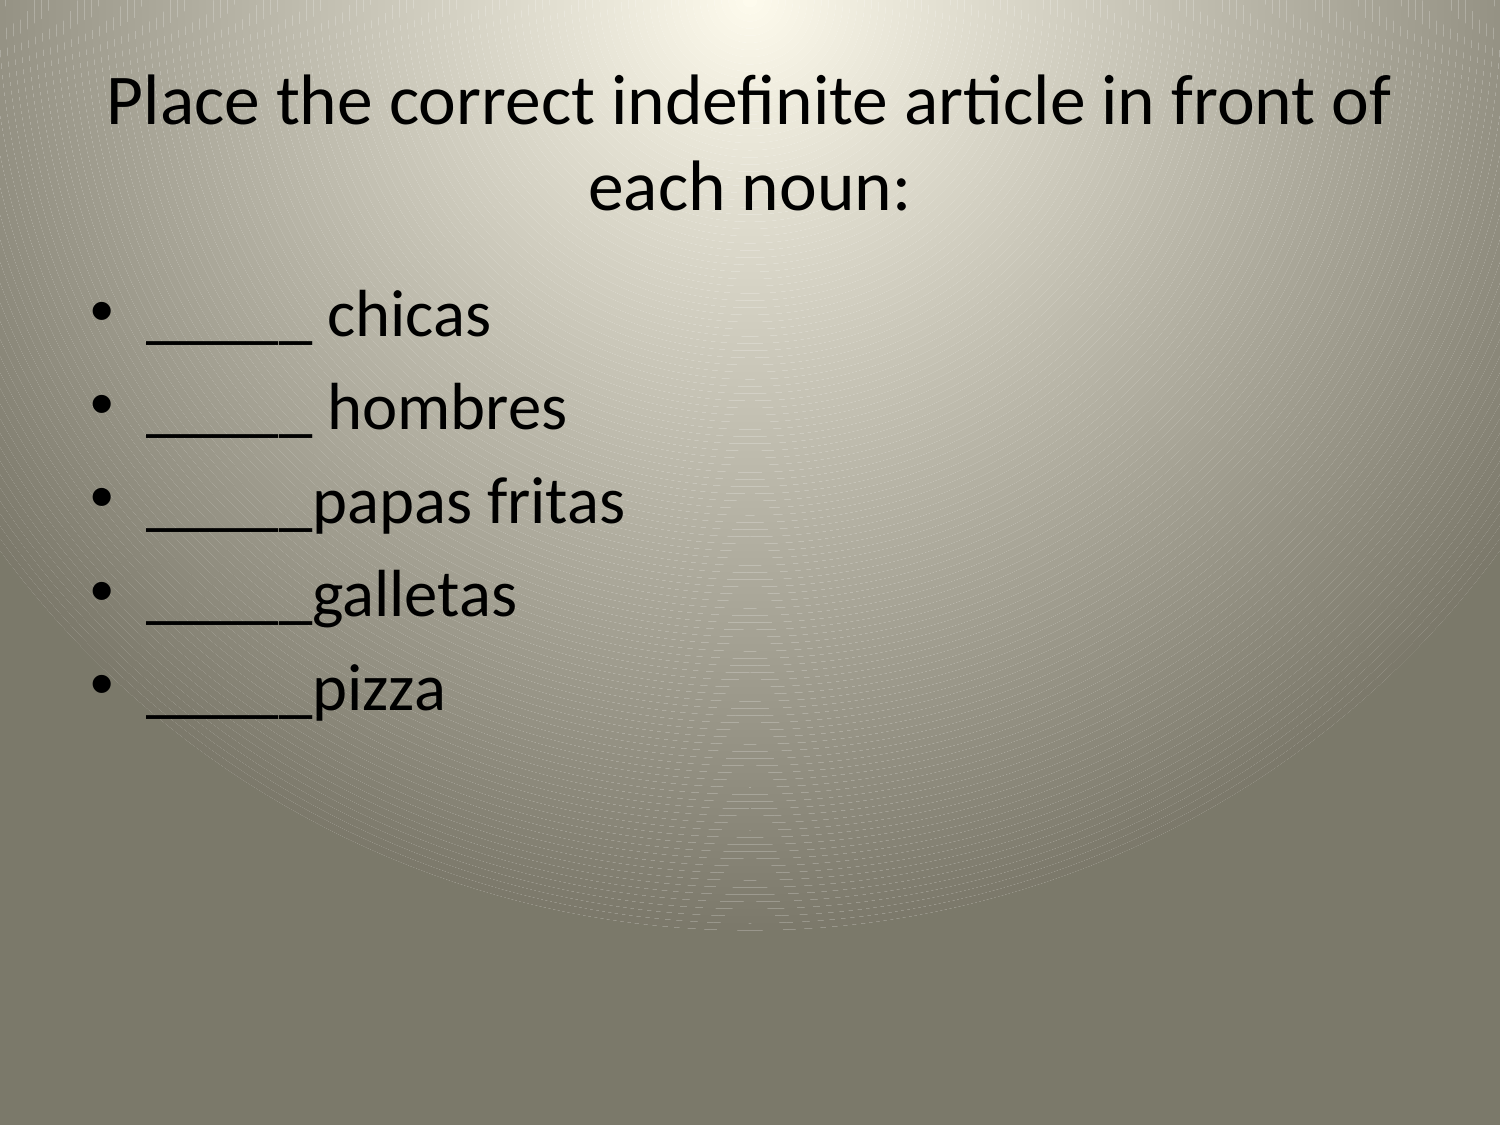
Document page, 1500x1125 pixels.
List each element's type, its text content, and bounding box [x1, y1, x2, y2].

title Place the correct indefinite article in front of each noun: [75, 45, 1425, 233]
list _____ chicas _____ hombres _____papas fritas _____galletas _____pizza [75, 262, 1425, 1005]
